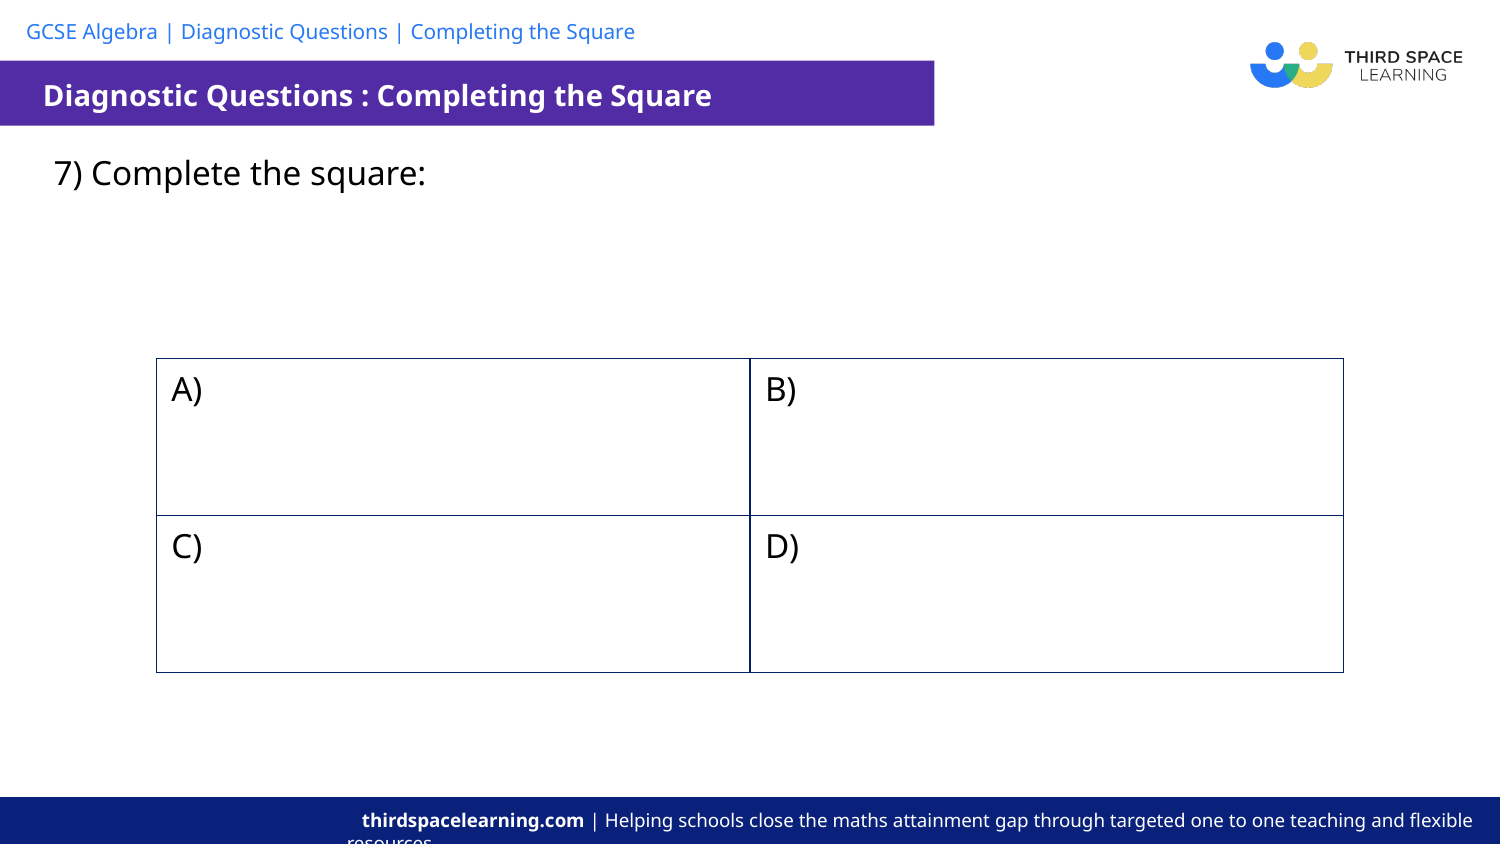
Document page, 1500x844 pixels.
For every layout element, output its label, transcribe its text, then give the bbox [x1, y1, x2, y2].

text_box Diagnostic Questions : Completing the Square [27, 61, 933, 127]
picture [1250, 33, 1465, 99]
